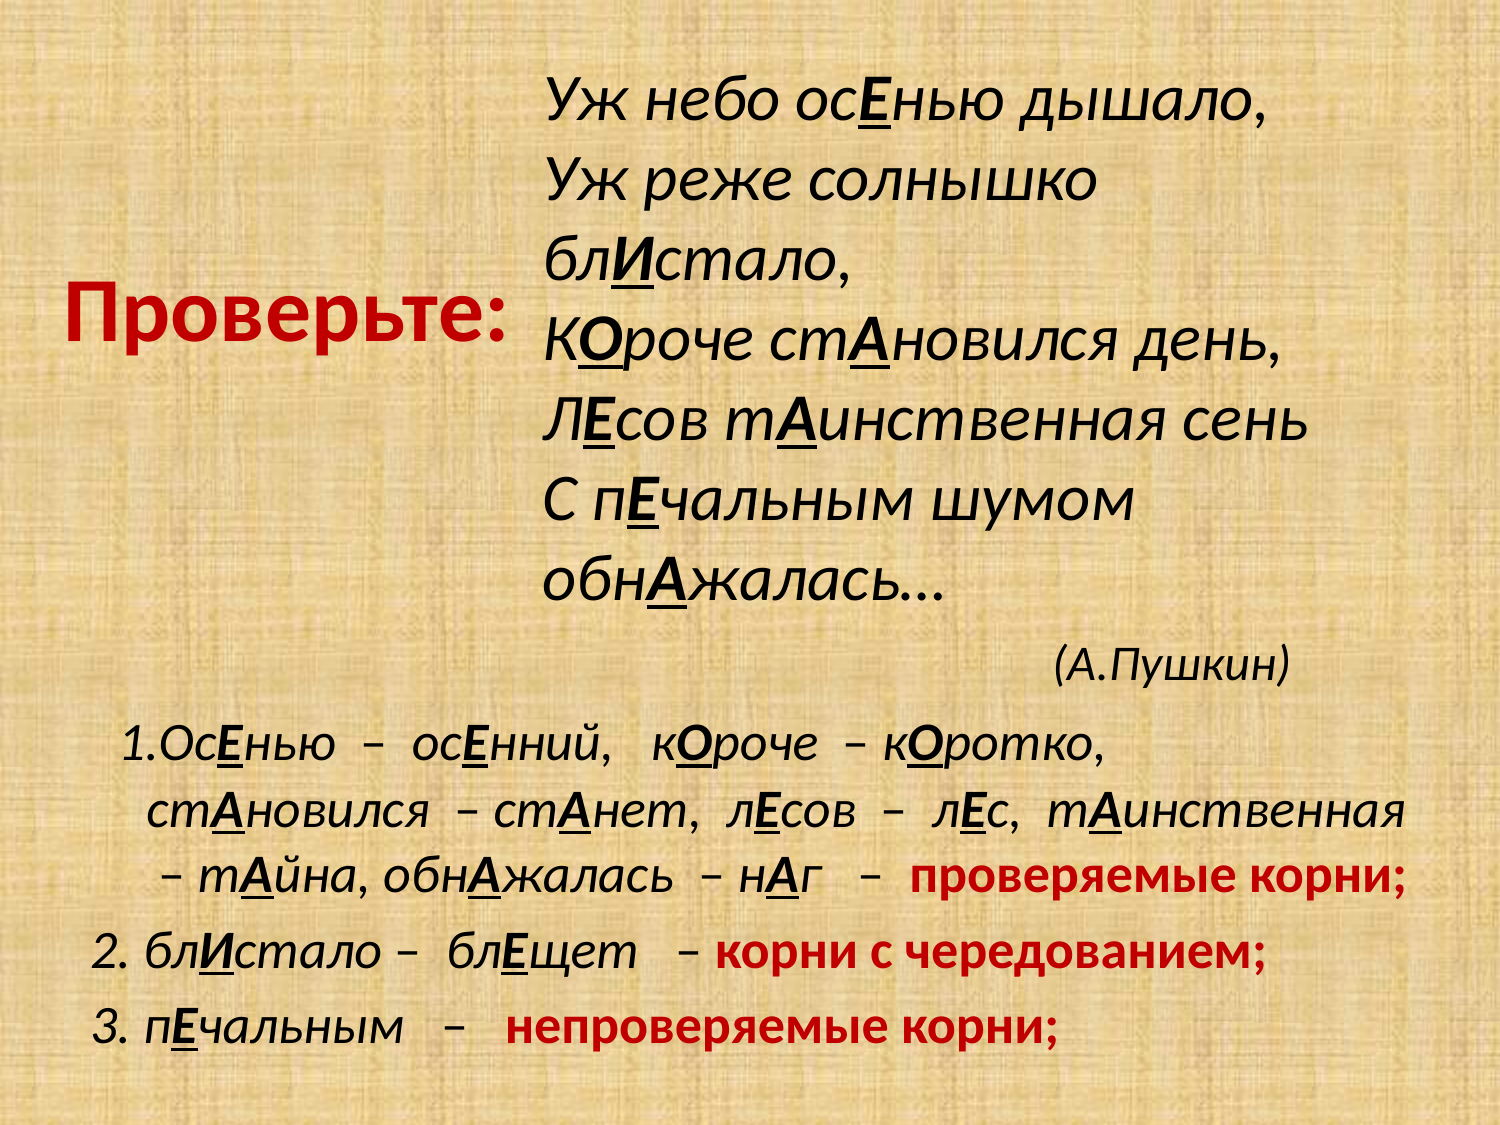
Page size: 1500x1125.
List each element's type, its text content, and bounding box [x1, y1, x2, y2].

text_box Уж небо осЕнью дышало, Уж реже солнышко блИстало, КОроче стАновился день, ЛЕсов тАинственная сень С пЕчальным шумом обнАжалась… (А.Пушкин) [527, 46, 1430, 702]
title Проверьте: [0, 152, 527, 457]
list 1.ОсЕнью – осЕнний, кОроче – кОротко, стАновился – стАнет, лЕсов – лЕс, тАинственная – тАйна, обнАжалась – нАг – проверяемые корни; 2. блИстало – блЕщет – корни с чередованием; 3. пЕчальным – непроверяемые корни; [75, 691, 1425, 1067]
picture [0, 0, 1500, 1125]
